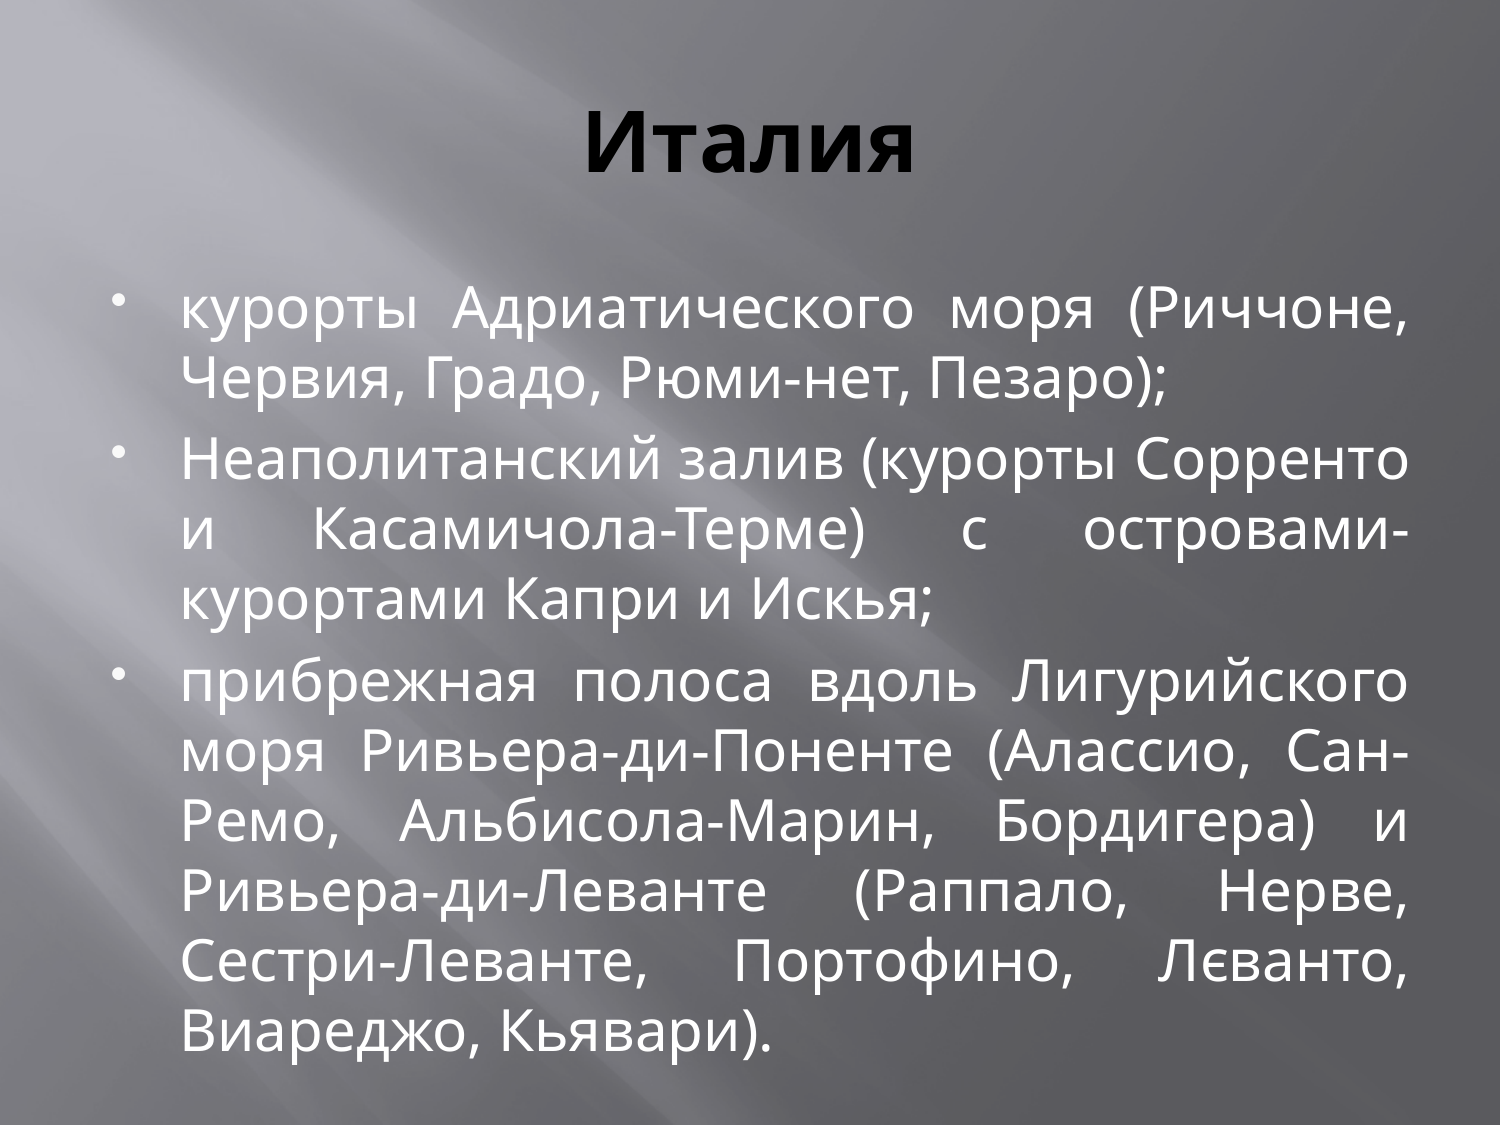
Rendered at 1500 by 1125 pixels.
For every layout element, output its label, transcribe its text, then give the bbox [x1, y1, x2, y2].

list курорты Адриатического моря (Риччоне, Червия, Градо, Рюми-нет, Пезаро); Неаполитанский залив (курорты Сорренто и Касамичола-Терме) с островами-курортами Капри и Искья; прибрежная полоса вдоль Лигурийского моря Ривьера-ди-Поненте (Алассио, Сан-Ремо, Альбисола-Марин, Бордигера) и Ривьера-ди-Леванте (Раппало, Нерве, Сестри-Леванте, Портофино, Лєванто, Виареджо, Кьявари). [75, 262, 1425, 1035]
title Италия [75, 45, 1425, 233]
